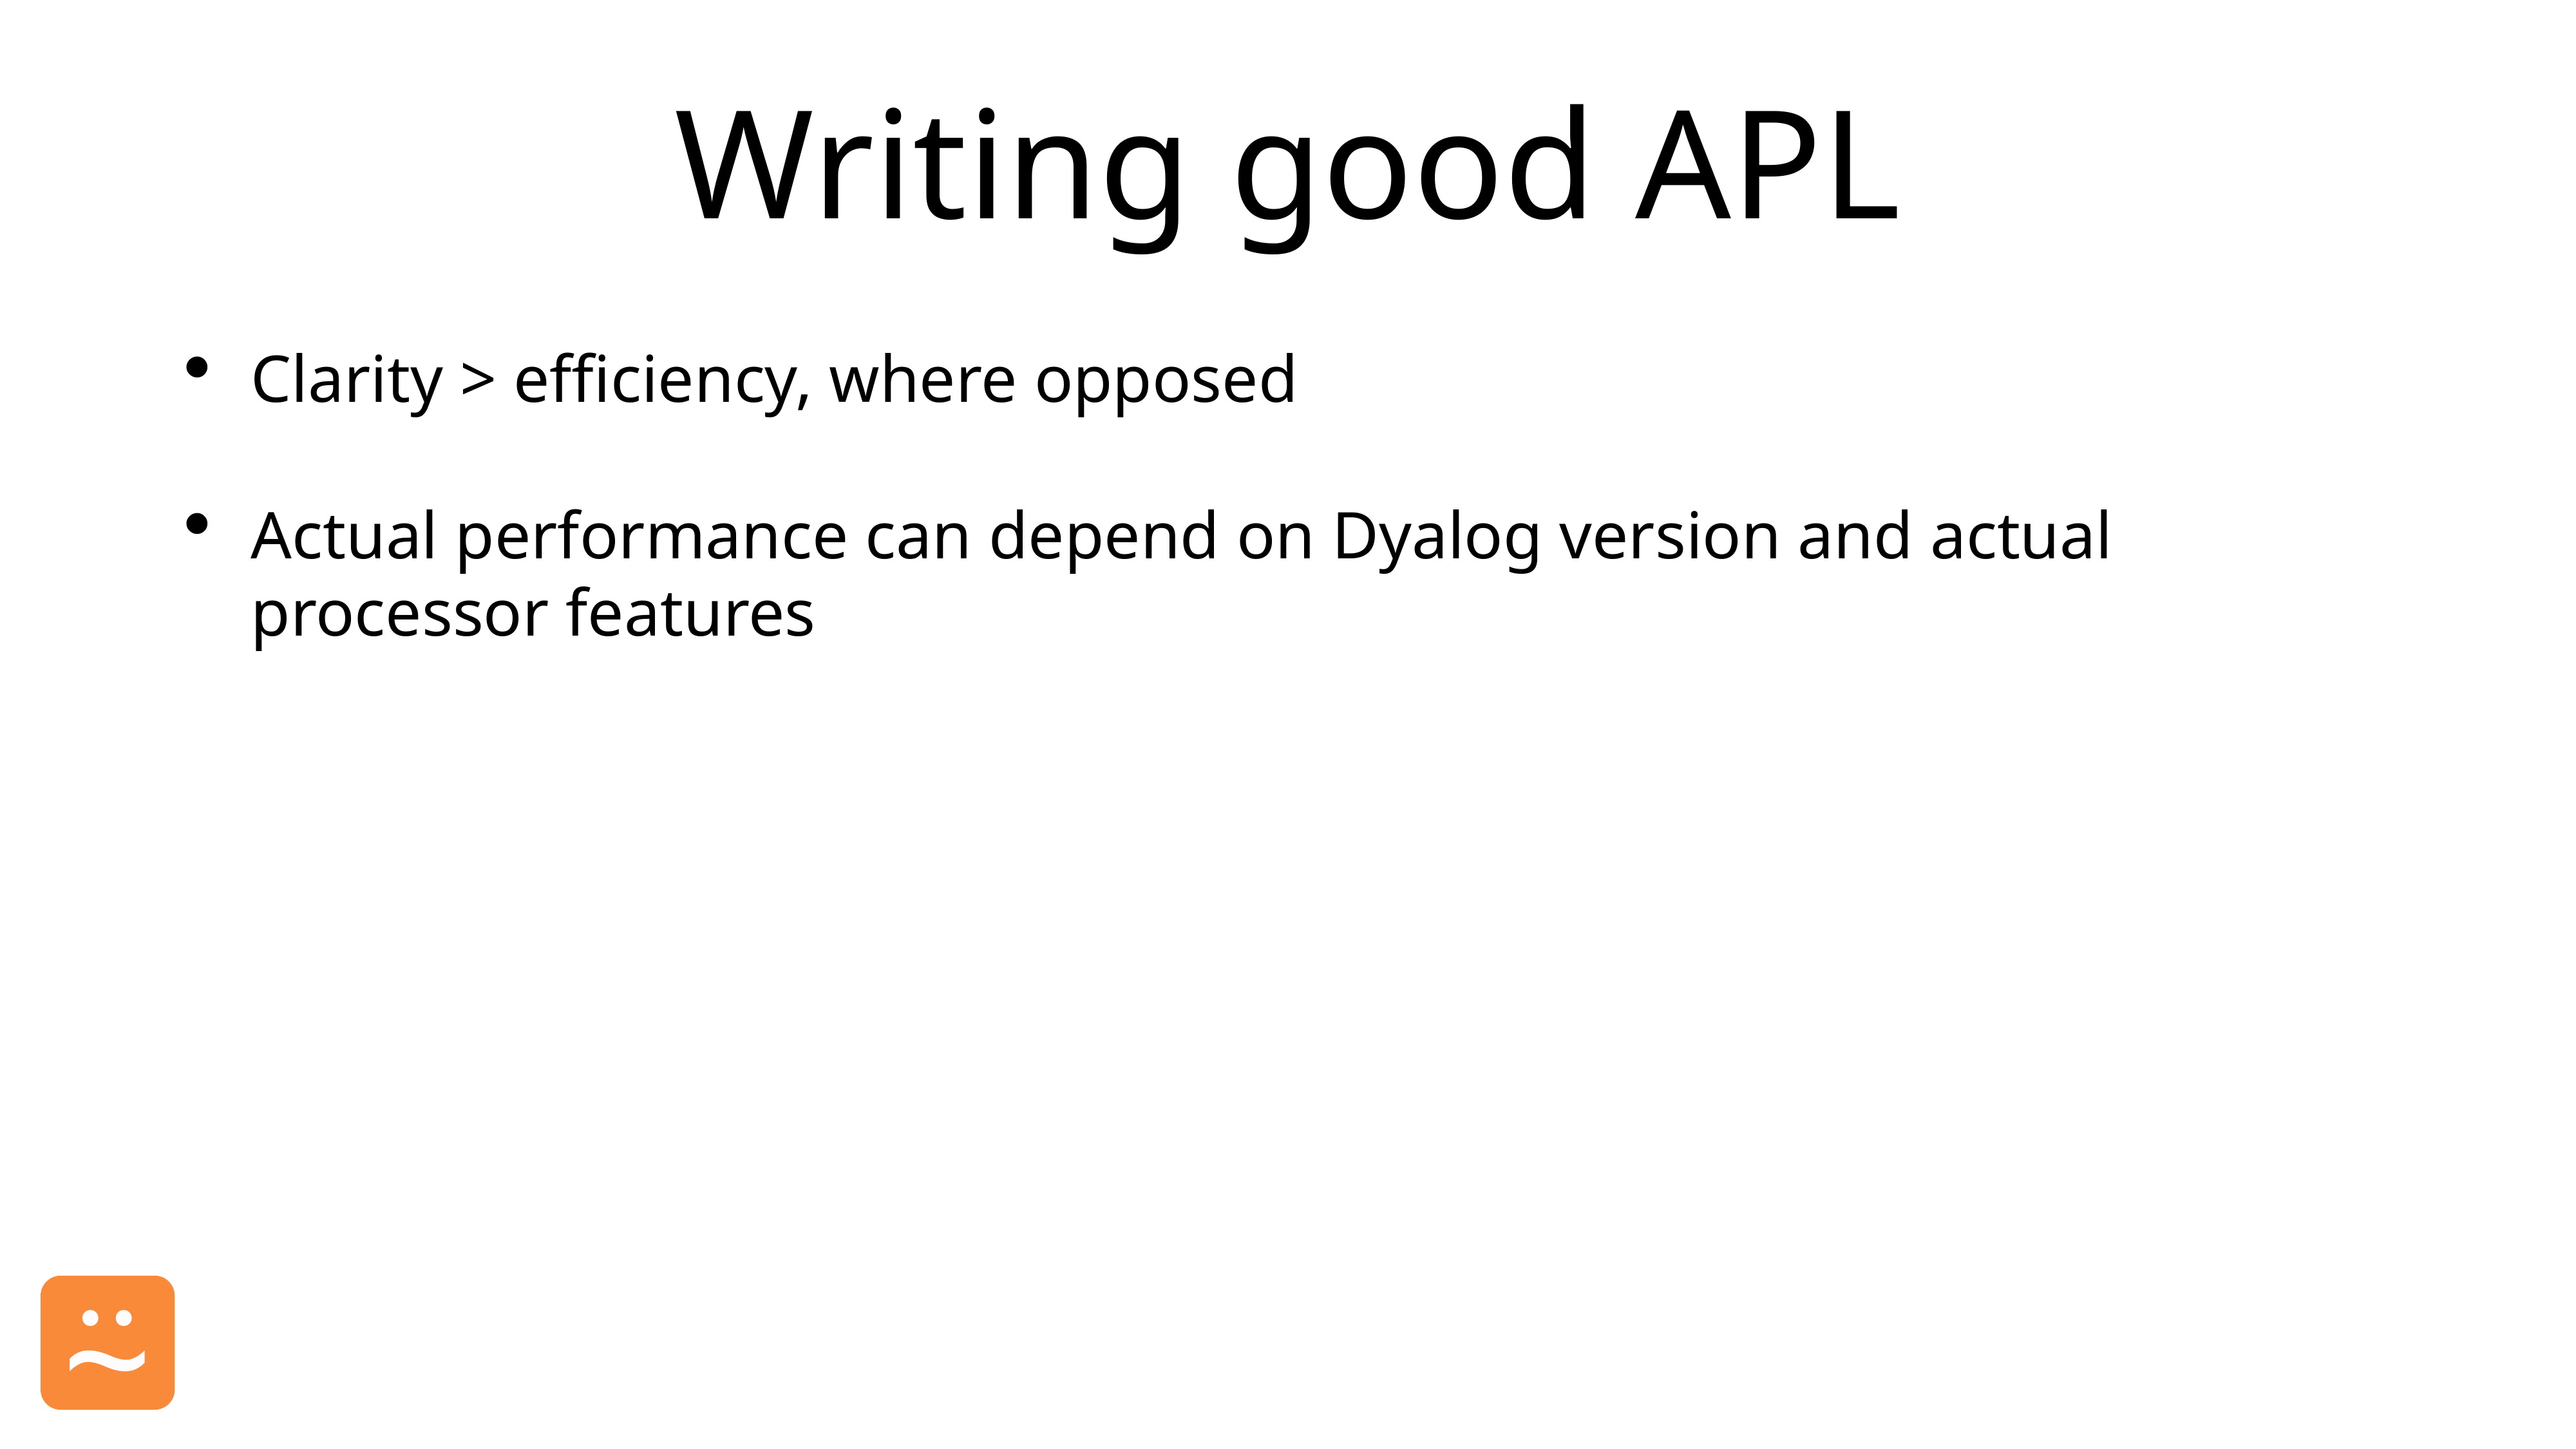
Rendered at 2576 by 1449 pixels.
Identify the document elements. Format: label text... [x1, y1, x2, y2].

list Clarity > efficiency, where opposed Actual performance can depend on Dyalog version and actual processor features [178, 332, 2398, 1316]
title Writing good APL [178, 37, 2398, 279]
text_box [40, 1240, 175, 1449]
